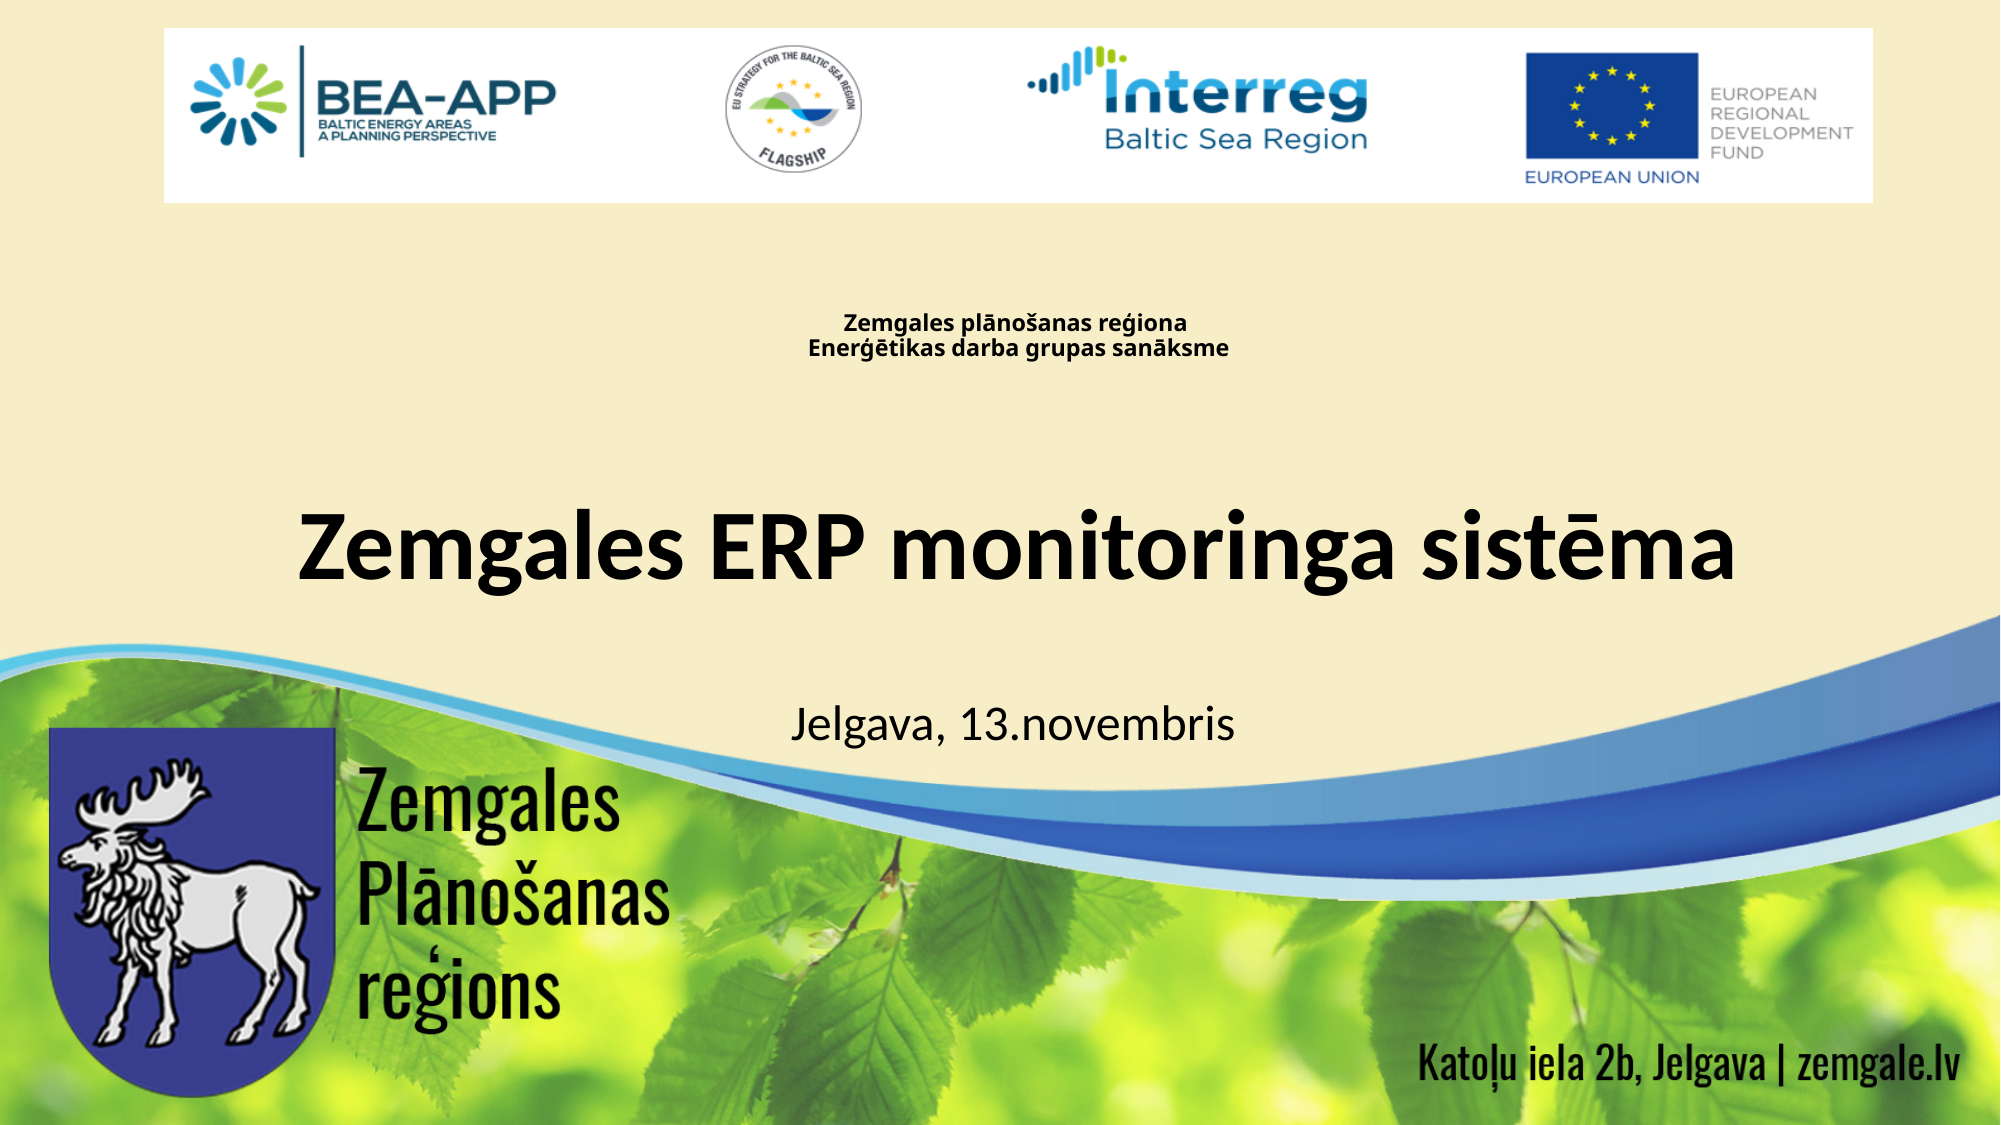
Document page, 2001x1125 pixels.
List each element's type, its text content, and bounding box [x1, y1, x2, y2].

title Zemgales plānošanas reģiona Enerģētikas darba grupas sanāksme [156, 218, 1882, 437]
list Zemgales ERP monitoringa sistēma Jelgava, 13.novembris [208, 486, 1829, 968]
picture [0, 0, 2001, 1125]
